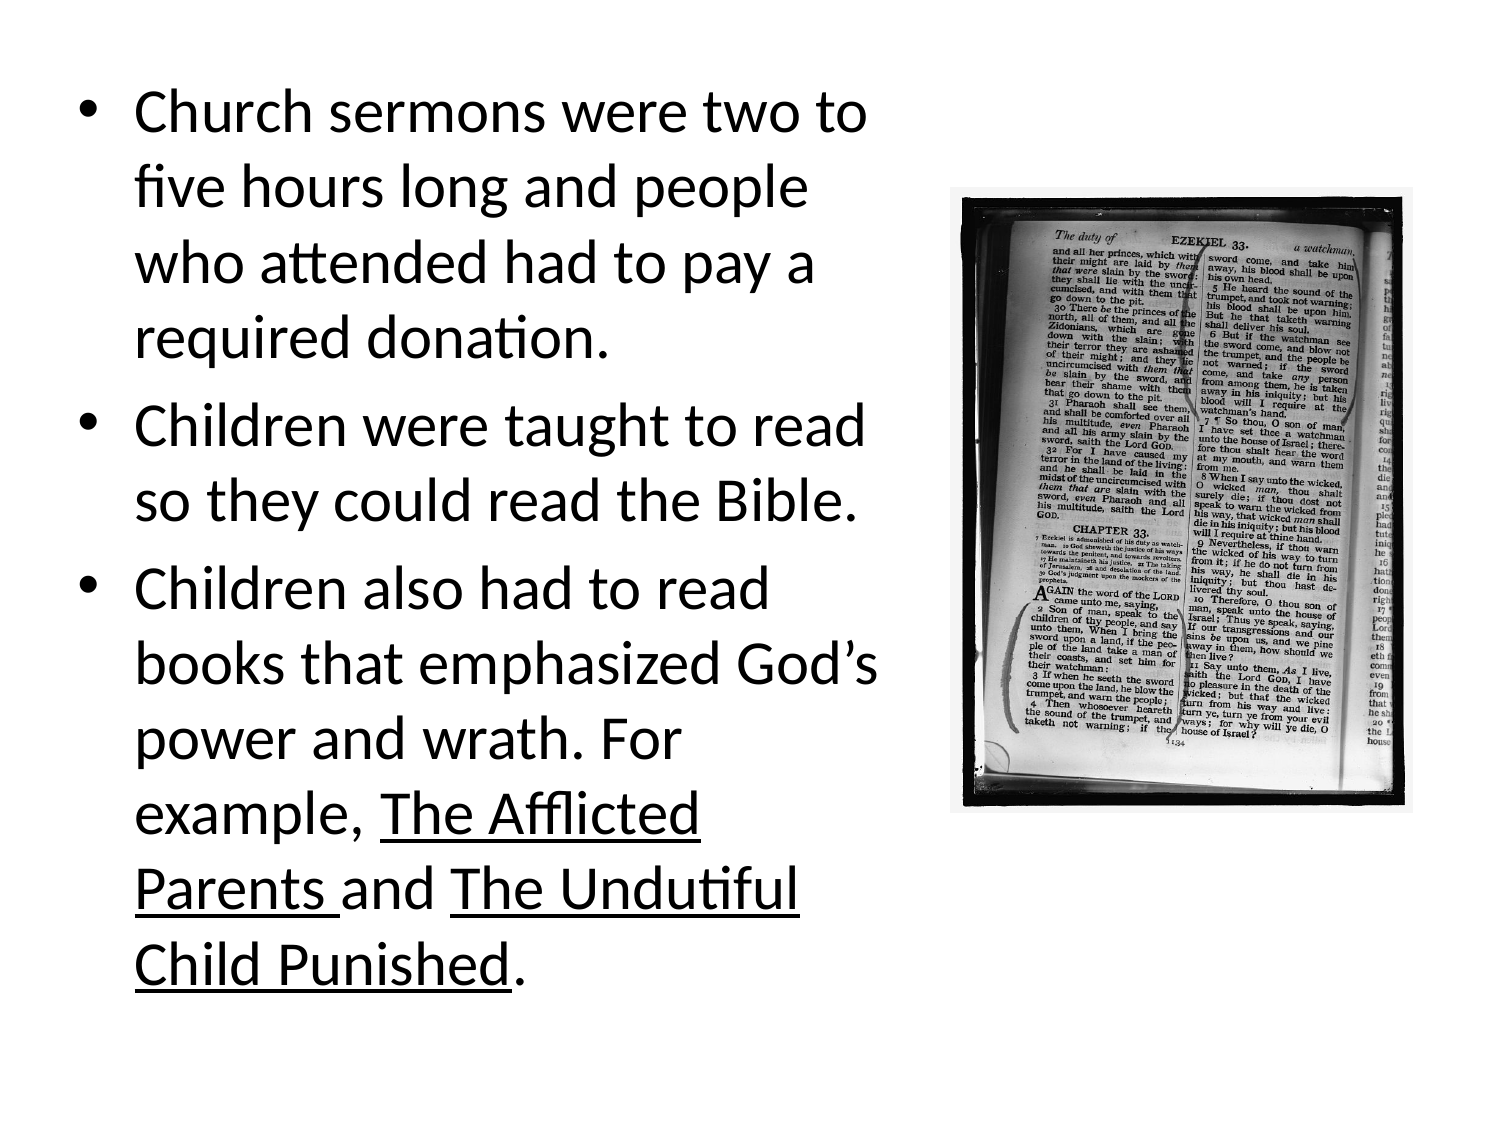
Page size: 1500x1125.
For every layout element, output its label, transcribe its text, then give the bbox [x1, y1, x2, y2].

picture [949, 187, 1413, 813]
list Church sermons were two to five hours long and people who attended had to pay a required donation. Children were taught to read so they could read the Bible. Children also had to read books that emphasized God’s power and wrath. For example, The Afflicted Parents and The Undutiful Child Punished. [62, 62, 901, 1023]
